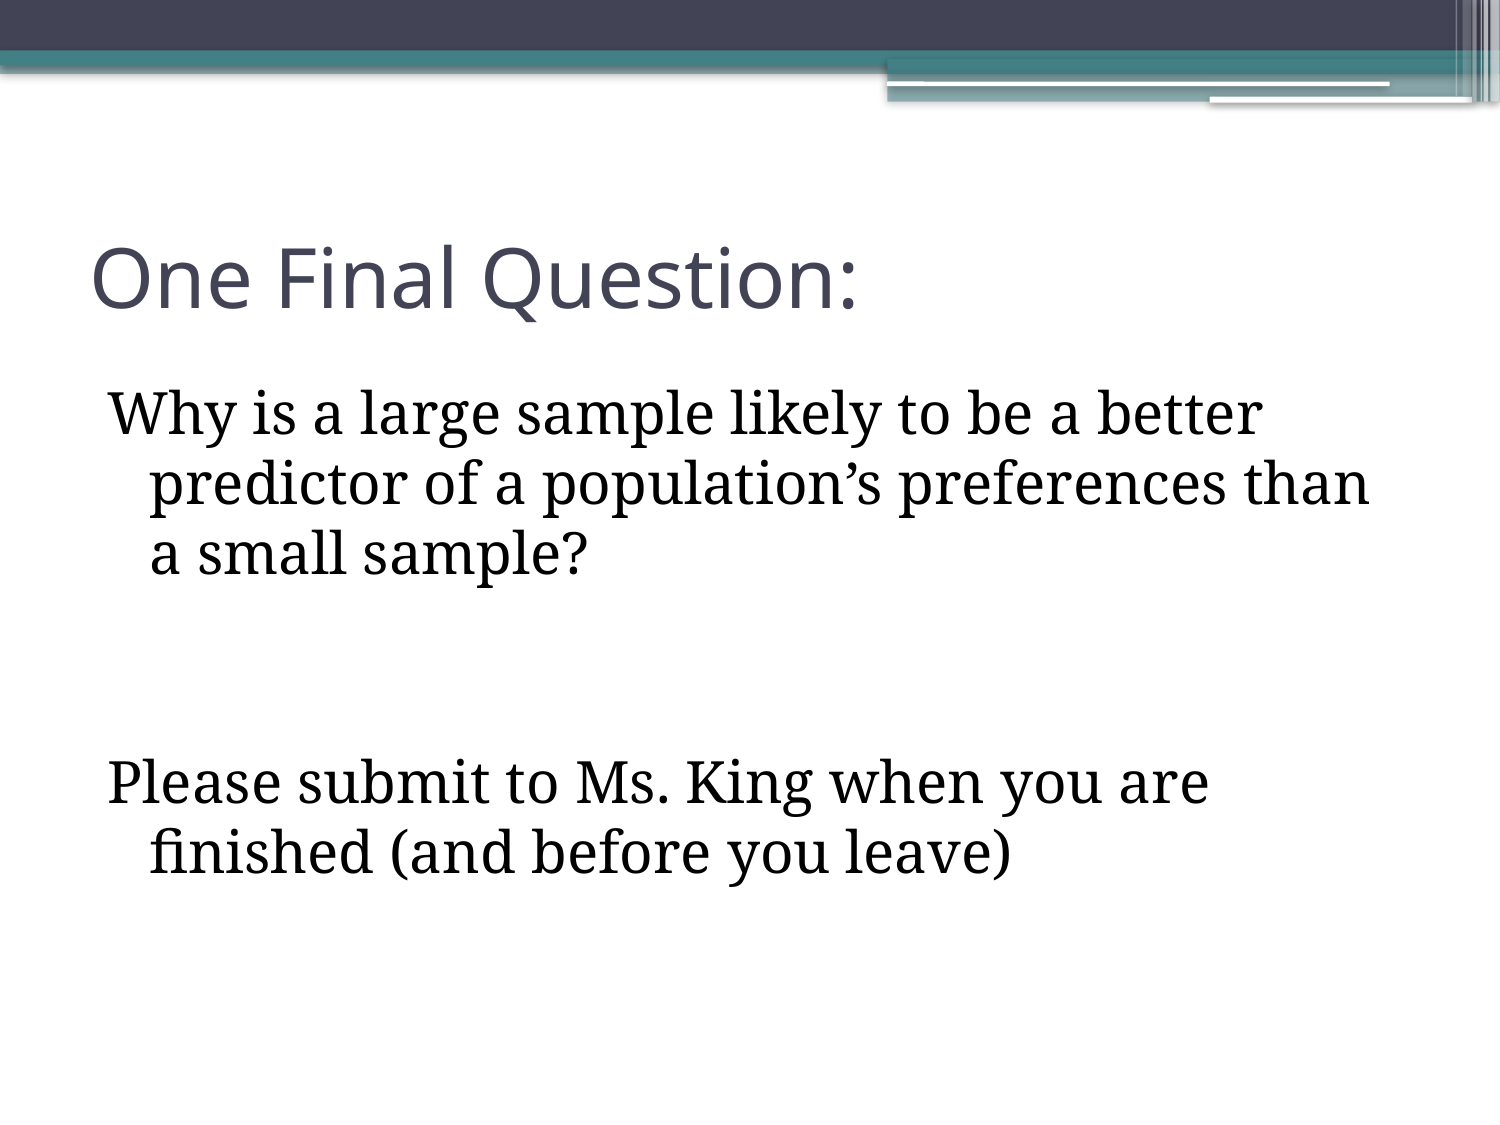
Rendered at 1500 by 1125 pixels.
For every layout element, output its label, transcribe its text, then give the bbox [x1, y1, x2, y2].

list Why is a large sample likely to be a better predictor of a population’s preferences than a small sample? Please submit to Ms. King when you are finished (and before you leave) [75, 368, 1425, 1079]
title One Final Question: [75, 187, 1425, 363]
